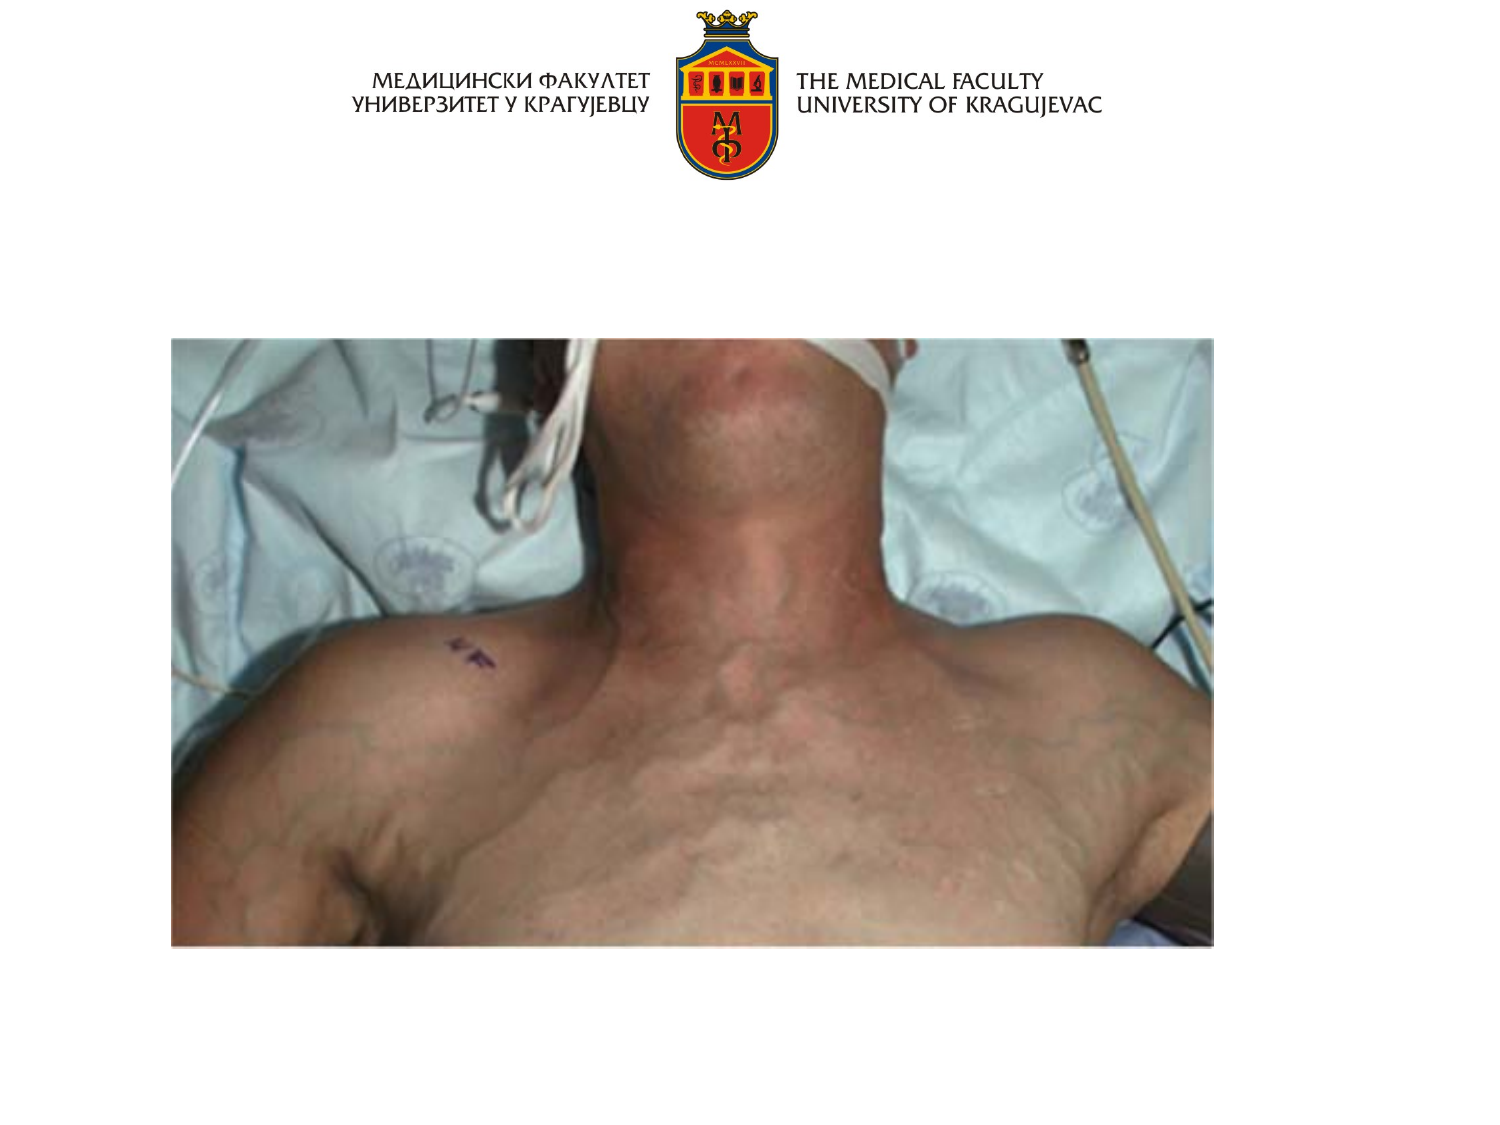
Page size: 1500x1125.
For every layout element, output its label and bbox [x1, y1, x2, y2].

list [170, 337, 1214, 949]
picture [328, 0, 1125, 191]
